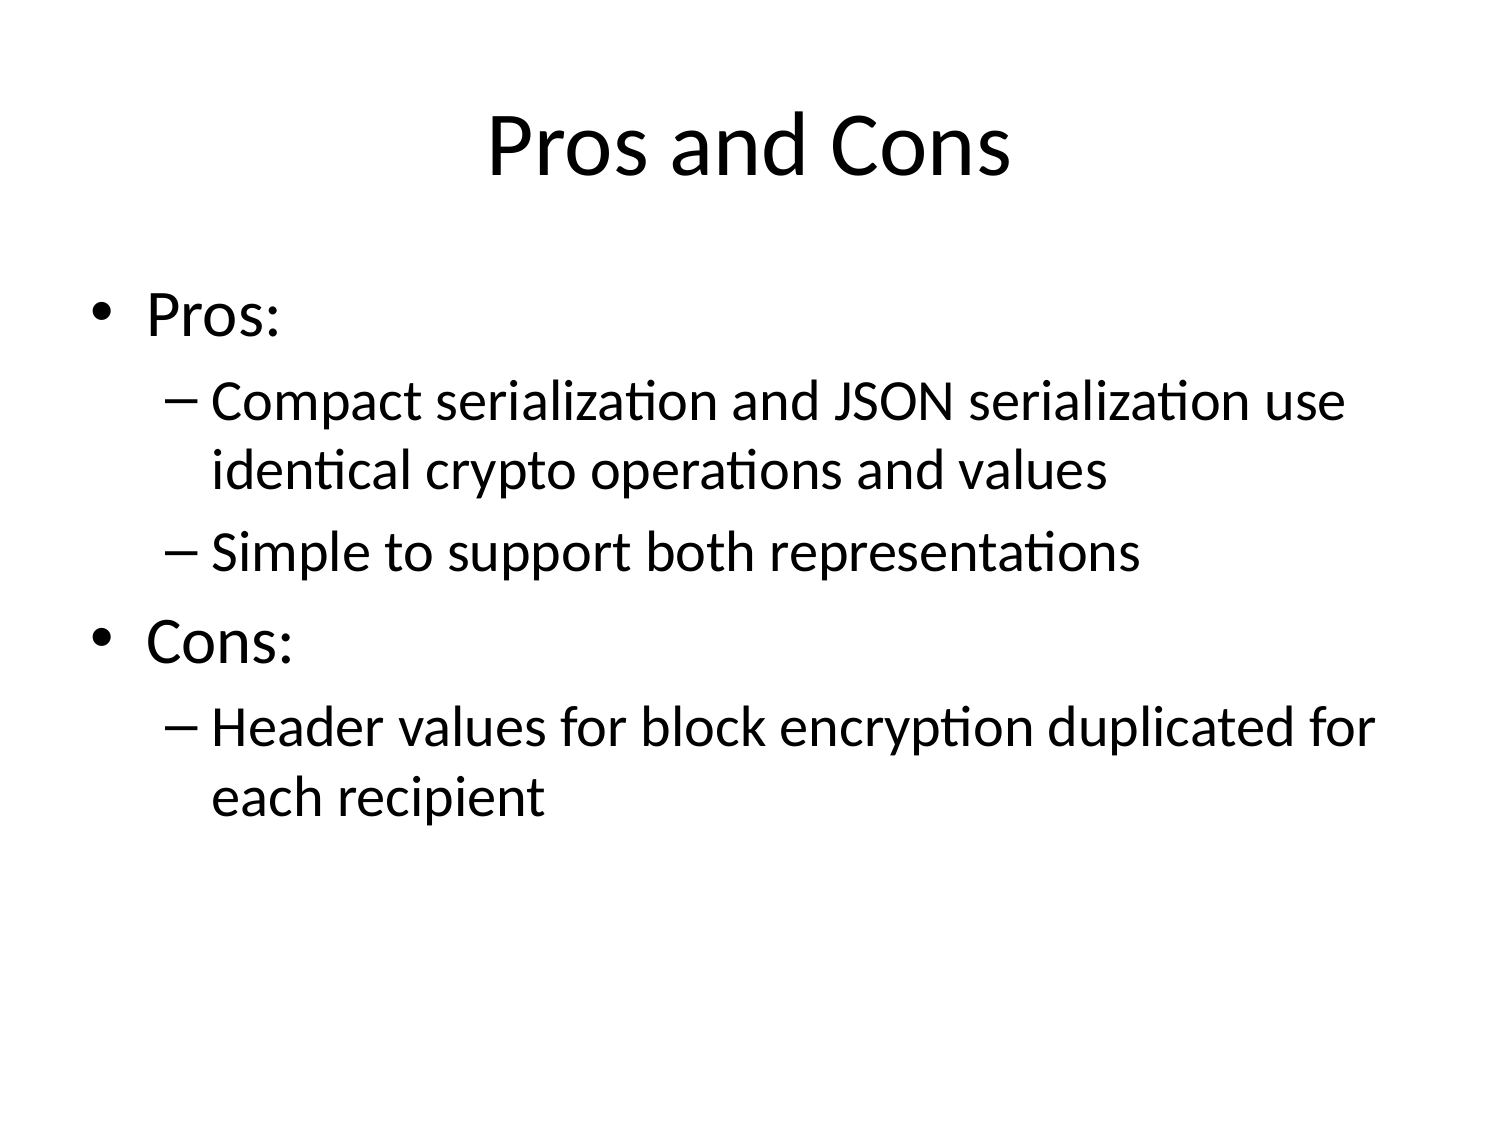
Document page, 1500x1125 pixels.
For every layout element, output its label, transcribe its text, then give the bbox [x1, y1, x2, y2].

list Pros: Compact serialization and JSON serialization use identical crypto operations and values Simple to support both representations Cons: Header values for block encryption duplicated for each recipient [75, 262, 1425, 1005]
title Pros and Cons [75, 45, 1425, 233]
